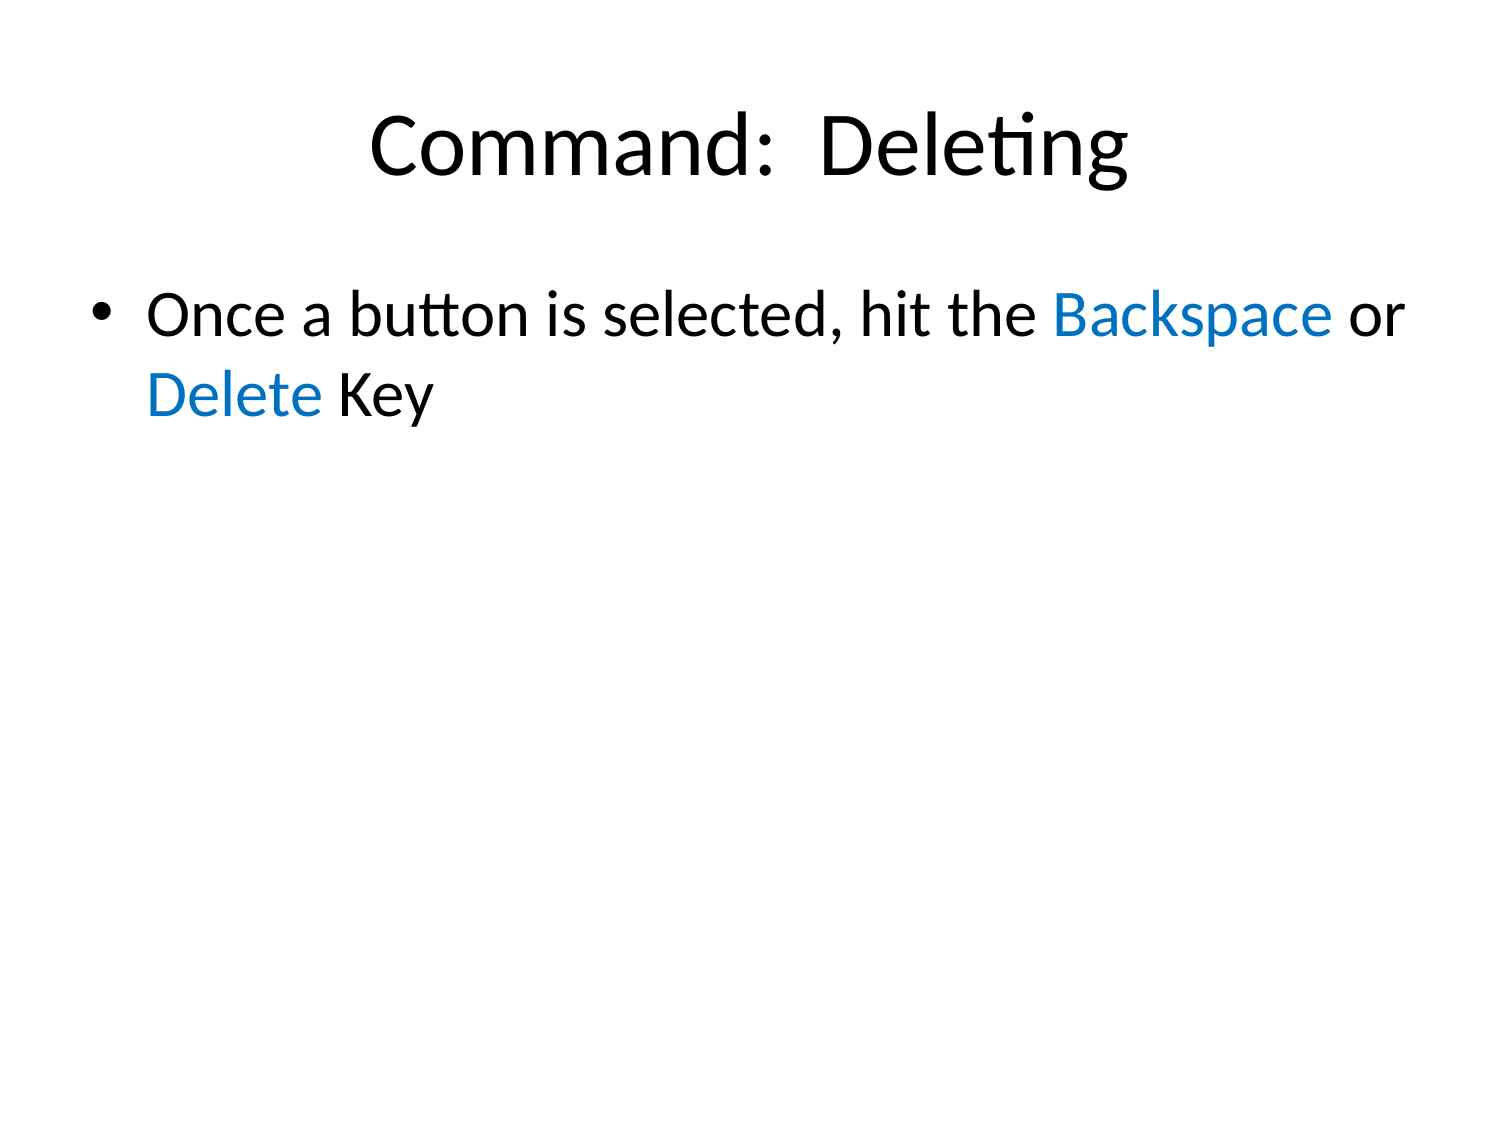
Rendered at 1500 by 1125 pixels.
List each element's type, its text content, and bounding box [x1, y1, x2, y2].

title Command: Deleting [75, 45, 1425, 233]
list Once a button is selected, hit the Backspace or Delete Key [75, 262, 1425, 1005]
